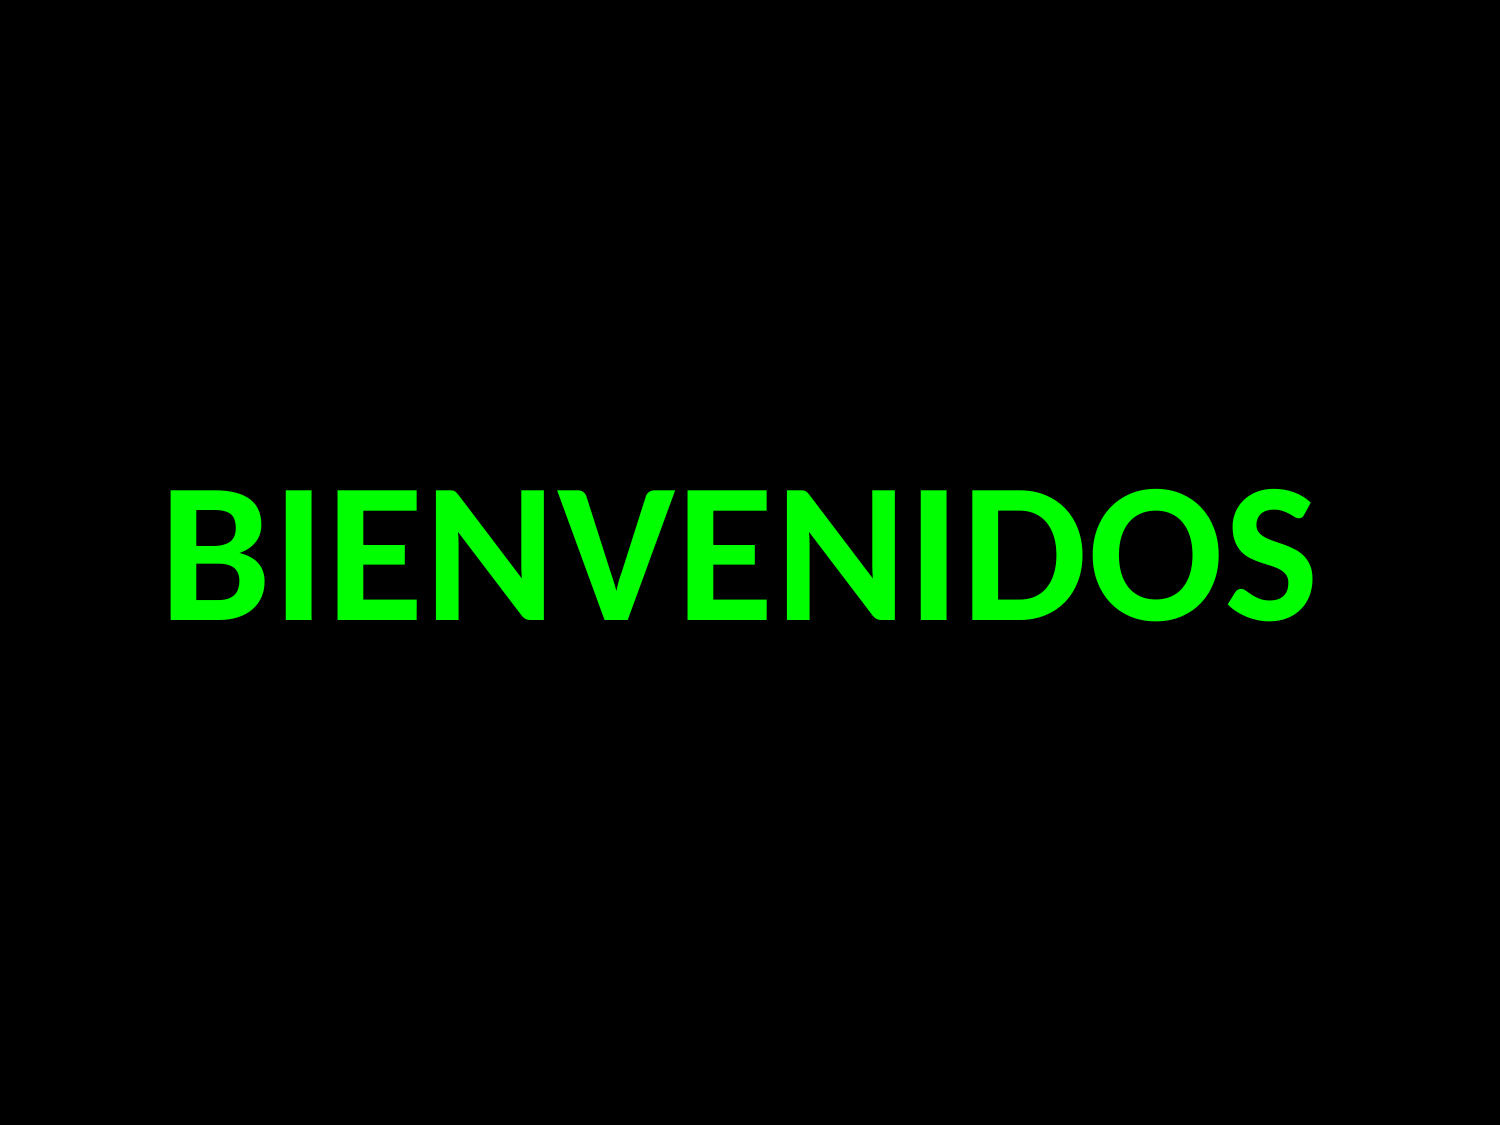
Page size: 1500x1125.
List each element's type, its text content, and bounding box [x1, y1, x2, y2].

text_box BIENVENIDOS [143, 412, 1336, 668]
